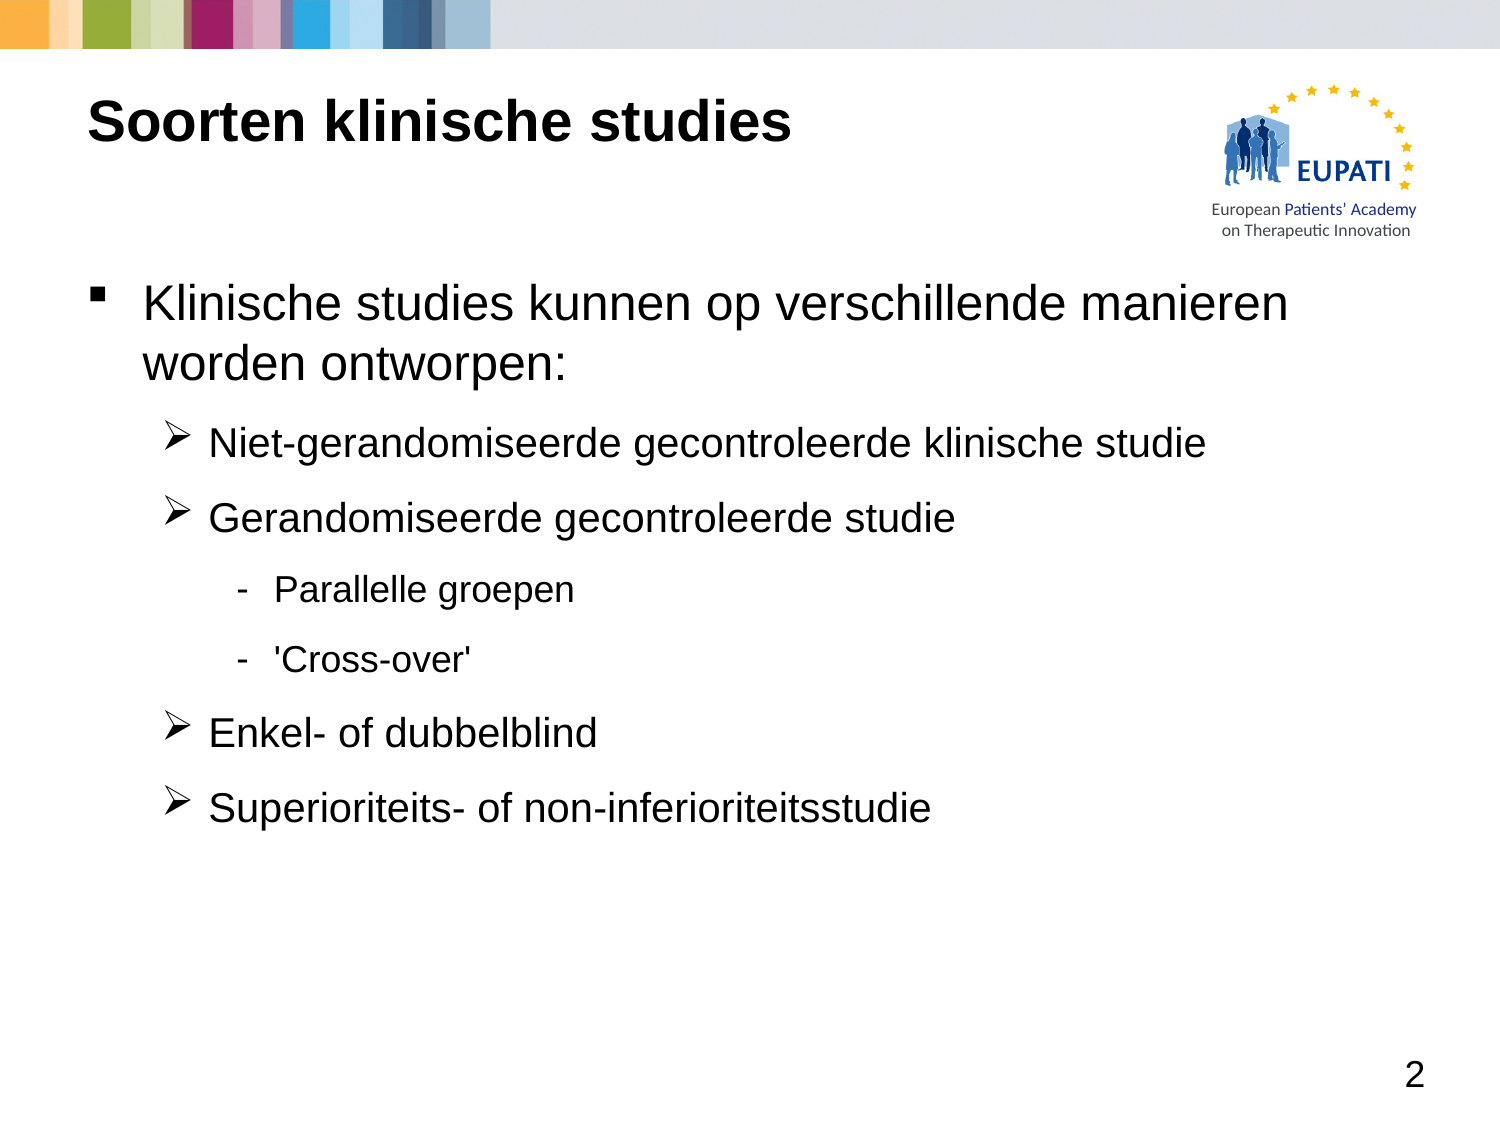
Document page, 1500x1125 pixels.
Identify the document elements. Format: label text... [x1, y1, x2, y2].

picture [0, 0, 1500, 49]
list Klinische studies kunnen op verschillende manieren worden ontworpen: Niet-gerandomiseerde gecontroleerde klinische studie Gerandomiseerde gecontroleerde studie Parallelle groepen 'Cross-over' Enkel- of dubbelblind Superioriteits- of non-inferioriteitsstudie [71, 262, 1422, 1005]
slide_number 2 [1090, 1042, 1441, 1103]
title Soorten klinische studies [72, 75, 1141, 231]
picture [1218, 81, 1420, 191]
